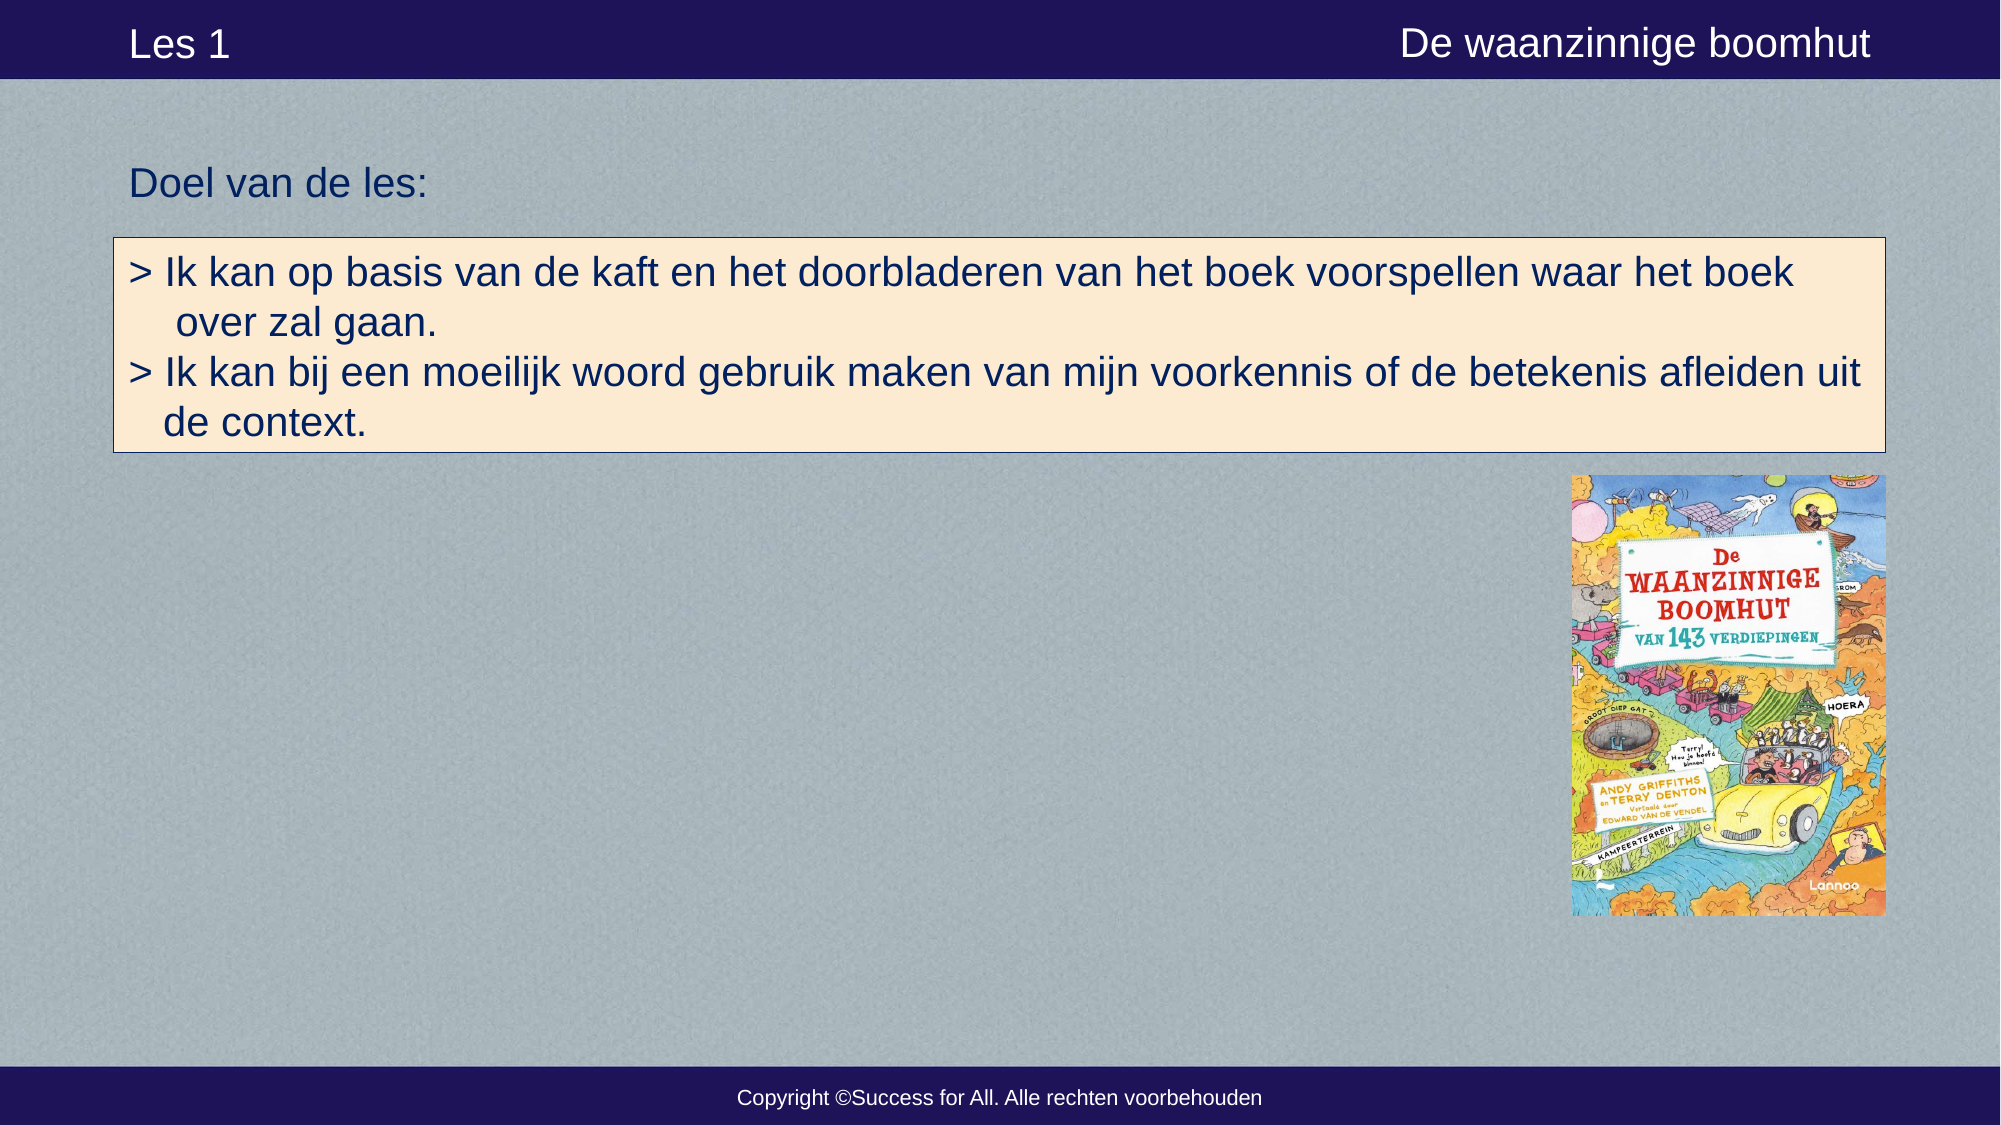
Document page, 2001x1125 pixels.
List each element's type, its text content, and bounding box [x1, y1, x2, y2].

text_box Copyright ©Success for All. Alle rechten voorbehouden [0, 1076, 2000, 1125]
picture [0, 0, 2001, 1125]
text_box > Ik kan op basis van de kaft en het doorbladeren van het boek voorspellen waar het boek over zal gaan. > Ik kan bij een moeilijk woord gebruik maken van mijn voorkennis of de betekenis afleiden uit de context. [113, 237, 1886, 453]
text_box Doel van de les: [113, 148, 1635, 214]
text_box Les 1 [114, 9, 354, 75]
text_box De waanzinnige boomhut [999, 8, 1886, 73]
